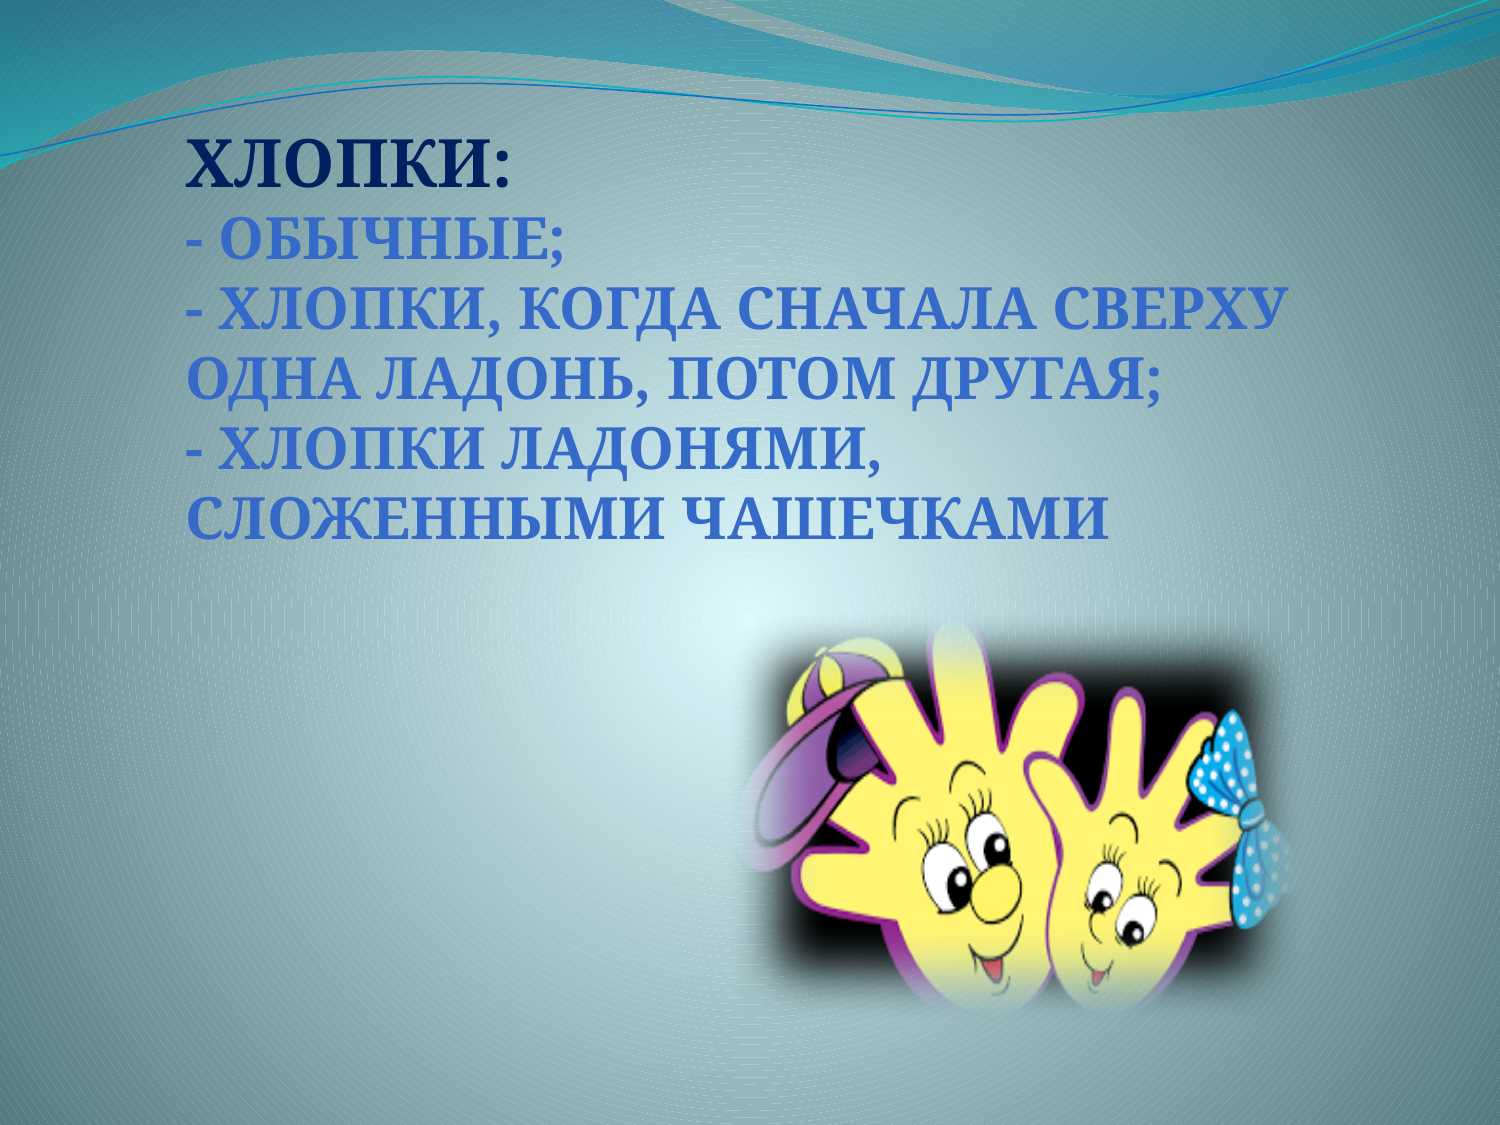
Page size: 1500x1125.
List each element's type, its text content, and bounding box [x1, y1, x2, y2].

picture [726, 609, 1306, 1024]
text_box Хлопки: - обычные; - хлопки, когда сначала сверху одна ладонь, потом другая; - хлопки ладонями, сложенными чашечками [171, 113, 1317, 559]
